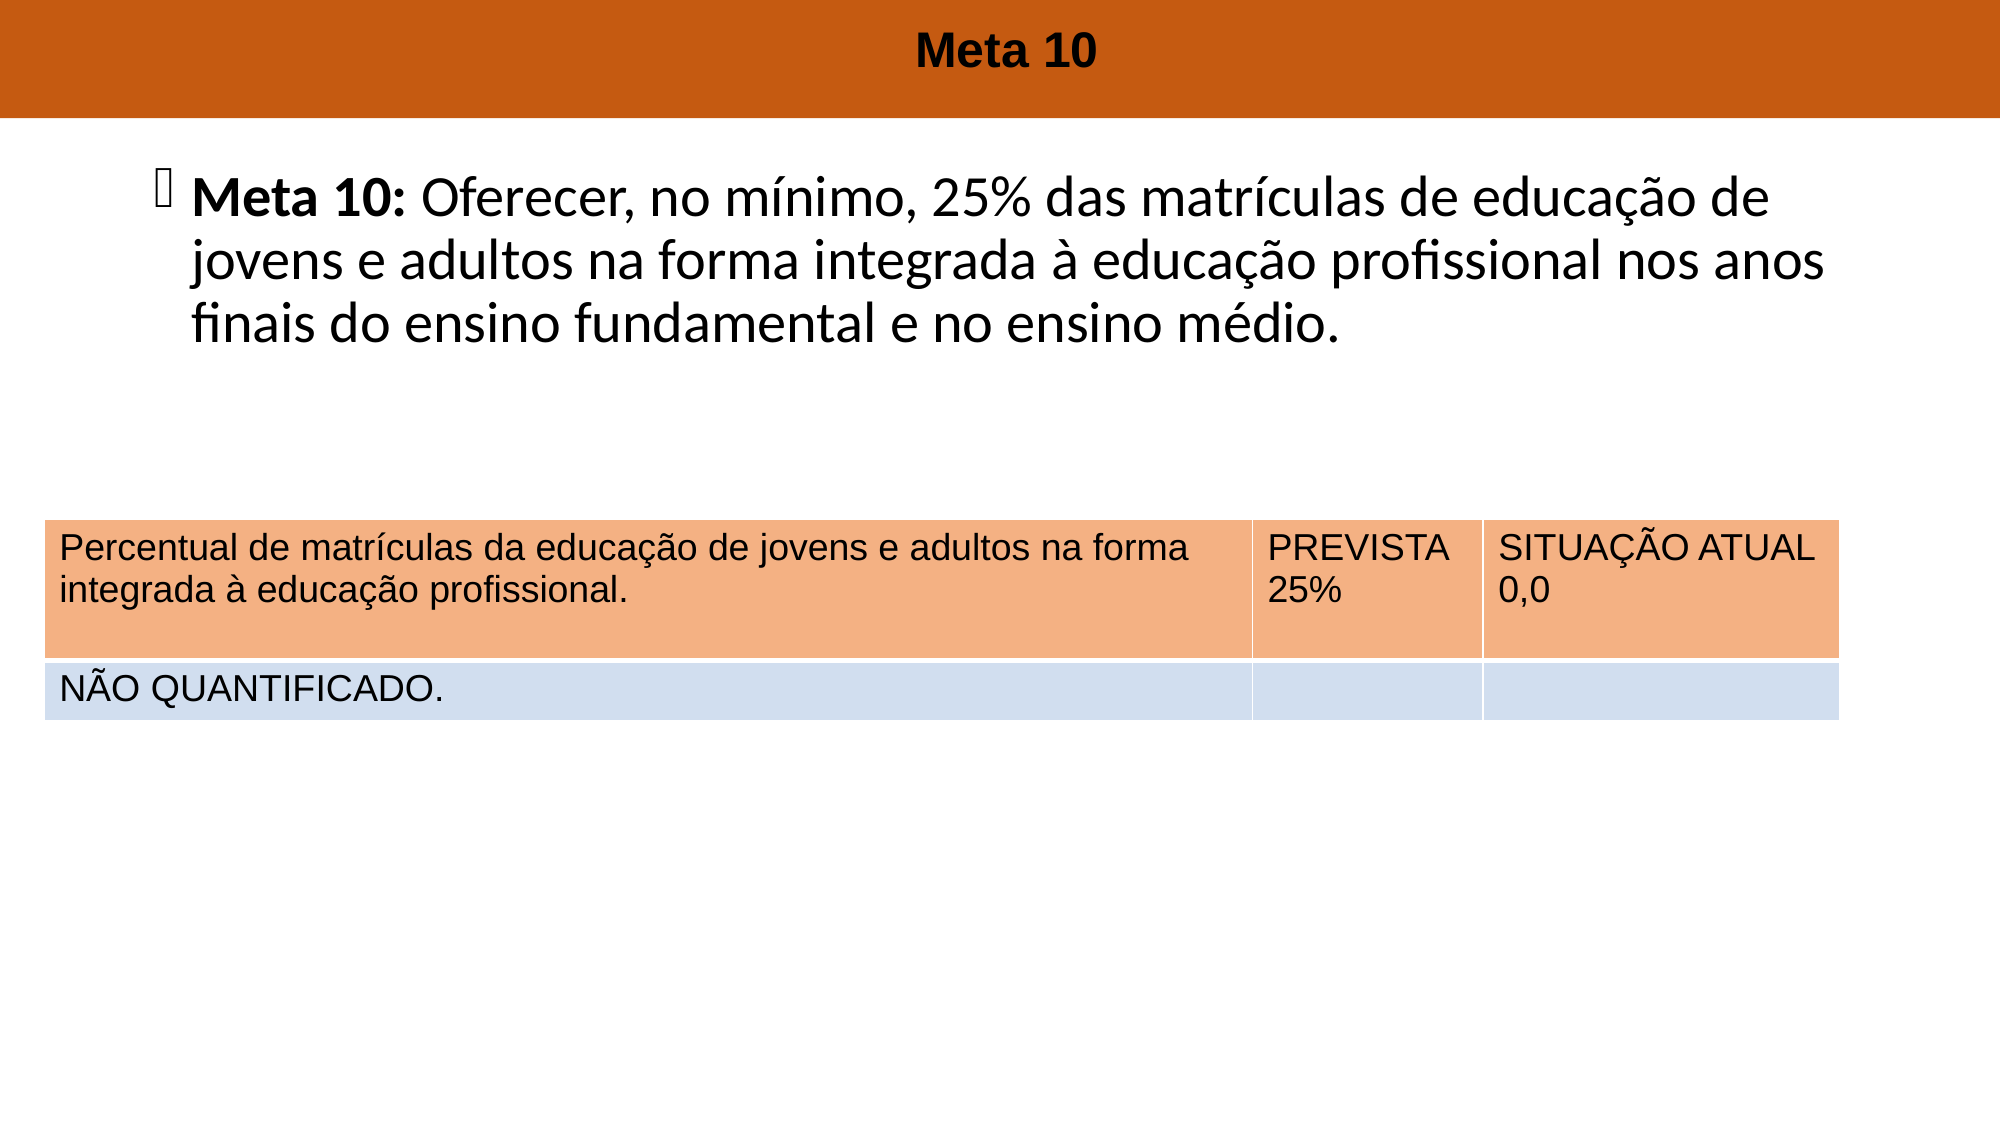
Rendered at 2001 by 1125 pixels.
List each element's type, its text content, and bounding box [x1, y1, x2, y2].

title Meta 10 [0, 0, 2000, 119]
table_header Percentual de matrículas da educação de jovens e adultos na forma integrada à educação profissional. [45, 520, 1252, 658]
table_header PREVISTA 25% [1253, 520, 1482, 658]
table_cell [1484, 663, 1839, 720]
table_cell NÃO QUANTIFICADO. [45, 663, 1252, 720]
table_header SITUAÇÃO ATUAL 0,0 [1484, 520, 1839, 658]
list Meta 10: Oferecer, no mínimo, 25% das matrículas de educação de jovens e adultos na forma integrada à educação profissional nos anos finais do ensino fundamental e no ensino médio. [138, 158, 1864, 1014]
table_cell [1253, 663, 1482, 720]
